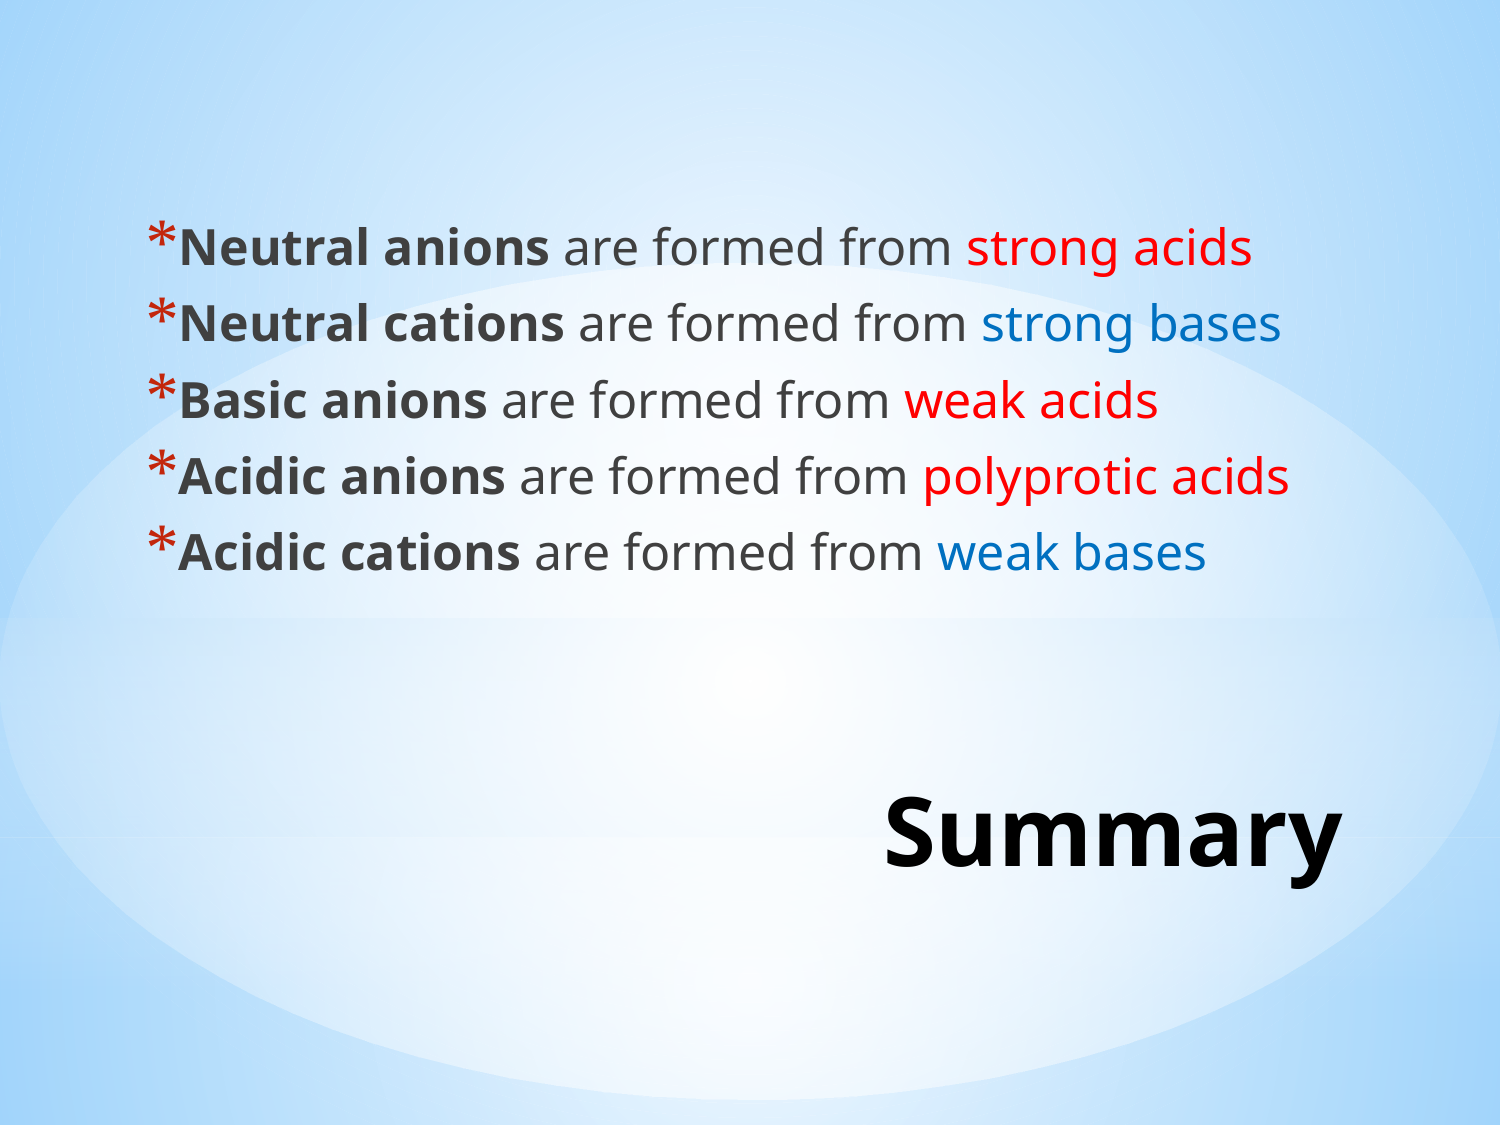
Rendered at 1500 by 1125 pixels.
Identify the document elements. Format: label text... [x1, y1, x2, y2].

title Summary [289, 763, 1358, 951]
list Neutral anions are formed from strong acids Neutral cations are formed from strong bases Basic anions are formed from weak acids Acidic anions are formed from polyprotic acids Acidic cations are formed from weak bases [123, 208, 1321, 738]
